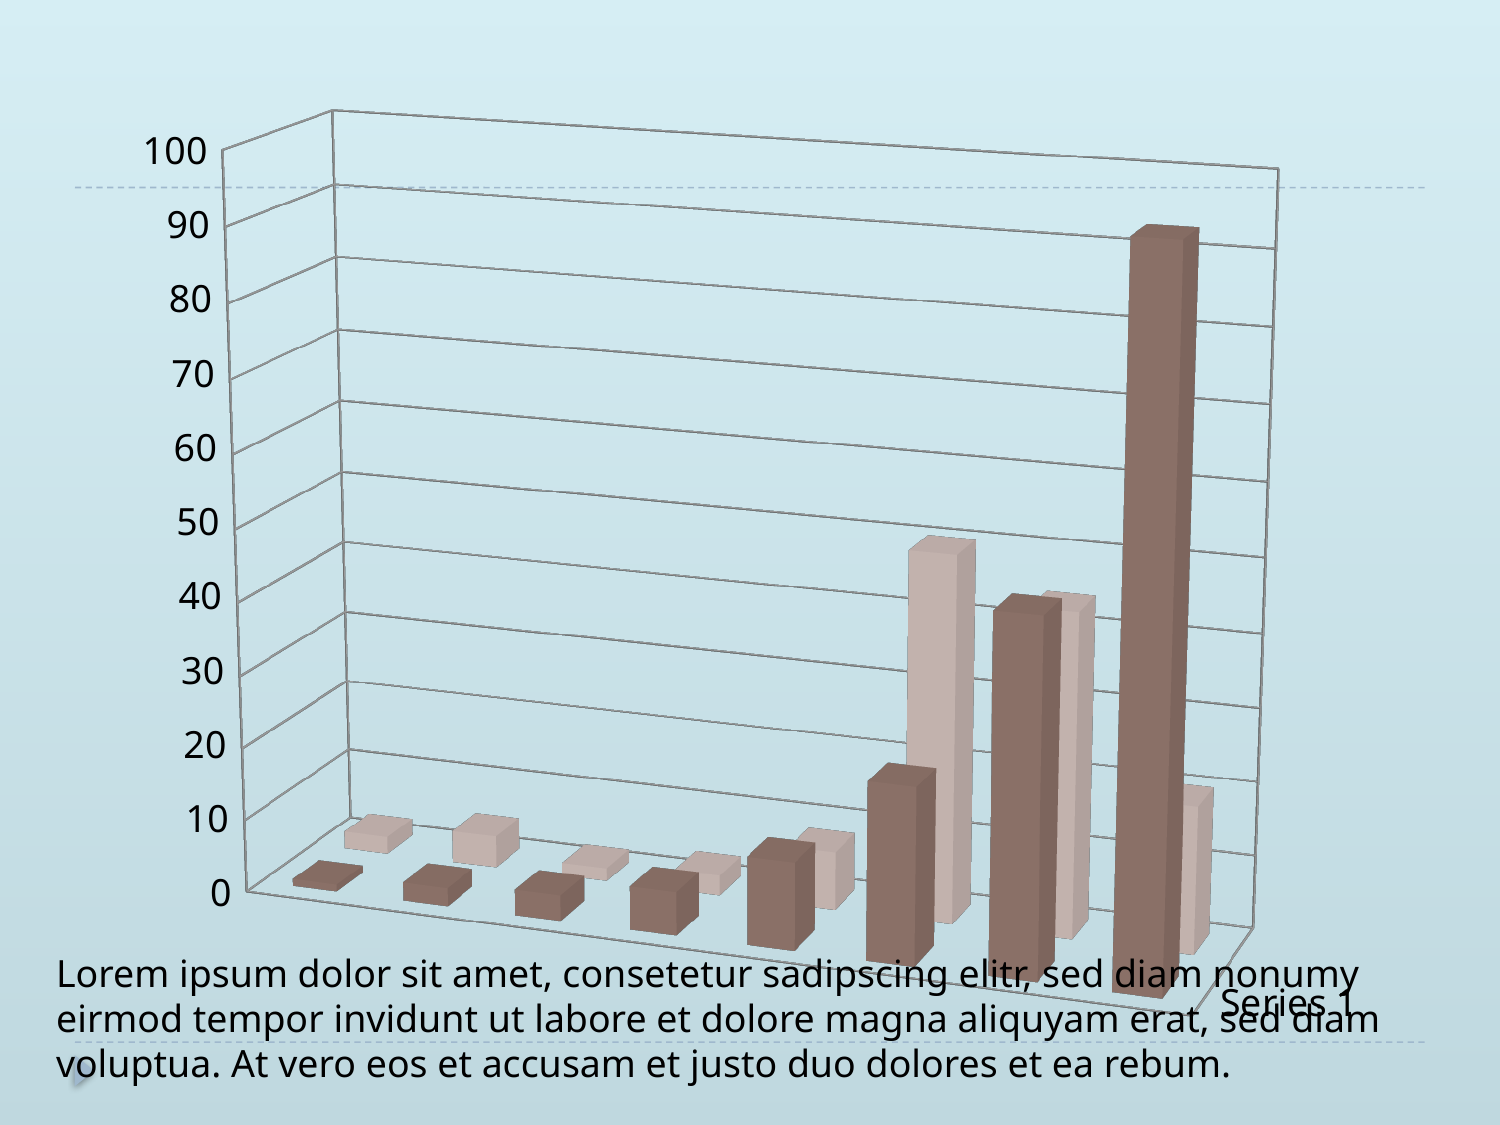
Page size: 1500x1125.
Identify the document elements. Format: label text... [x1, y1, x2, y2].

text_box Lorem ipsum dolor sit amet, consetetur sadipscing elitr, sed diam nonumy eirmod tempor invidunt ut labore et dolore magna aliquyam erat, sed diam voluptua. At vero eos et accusam et justo duo dolores et ea rebum. [41, 942, 1459, 1093]
chart [74, 89, 1426, 1047]
